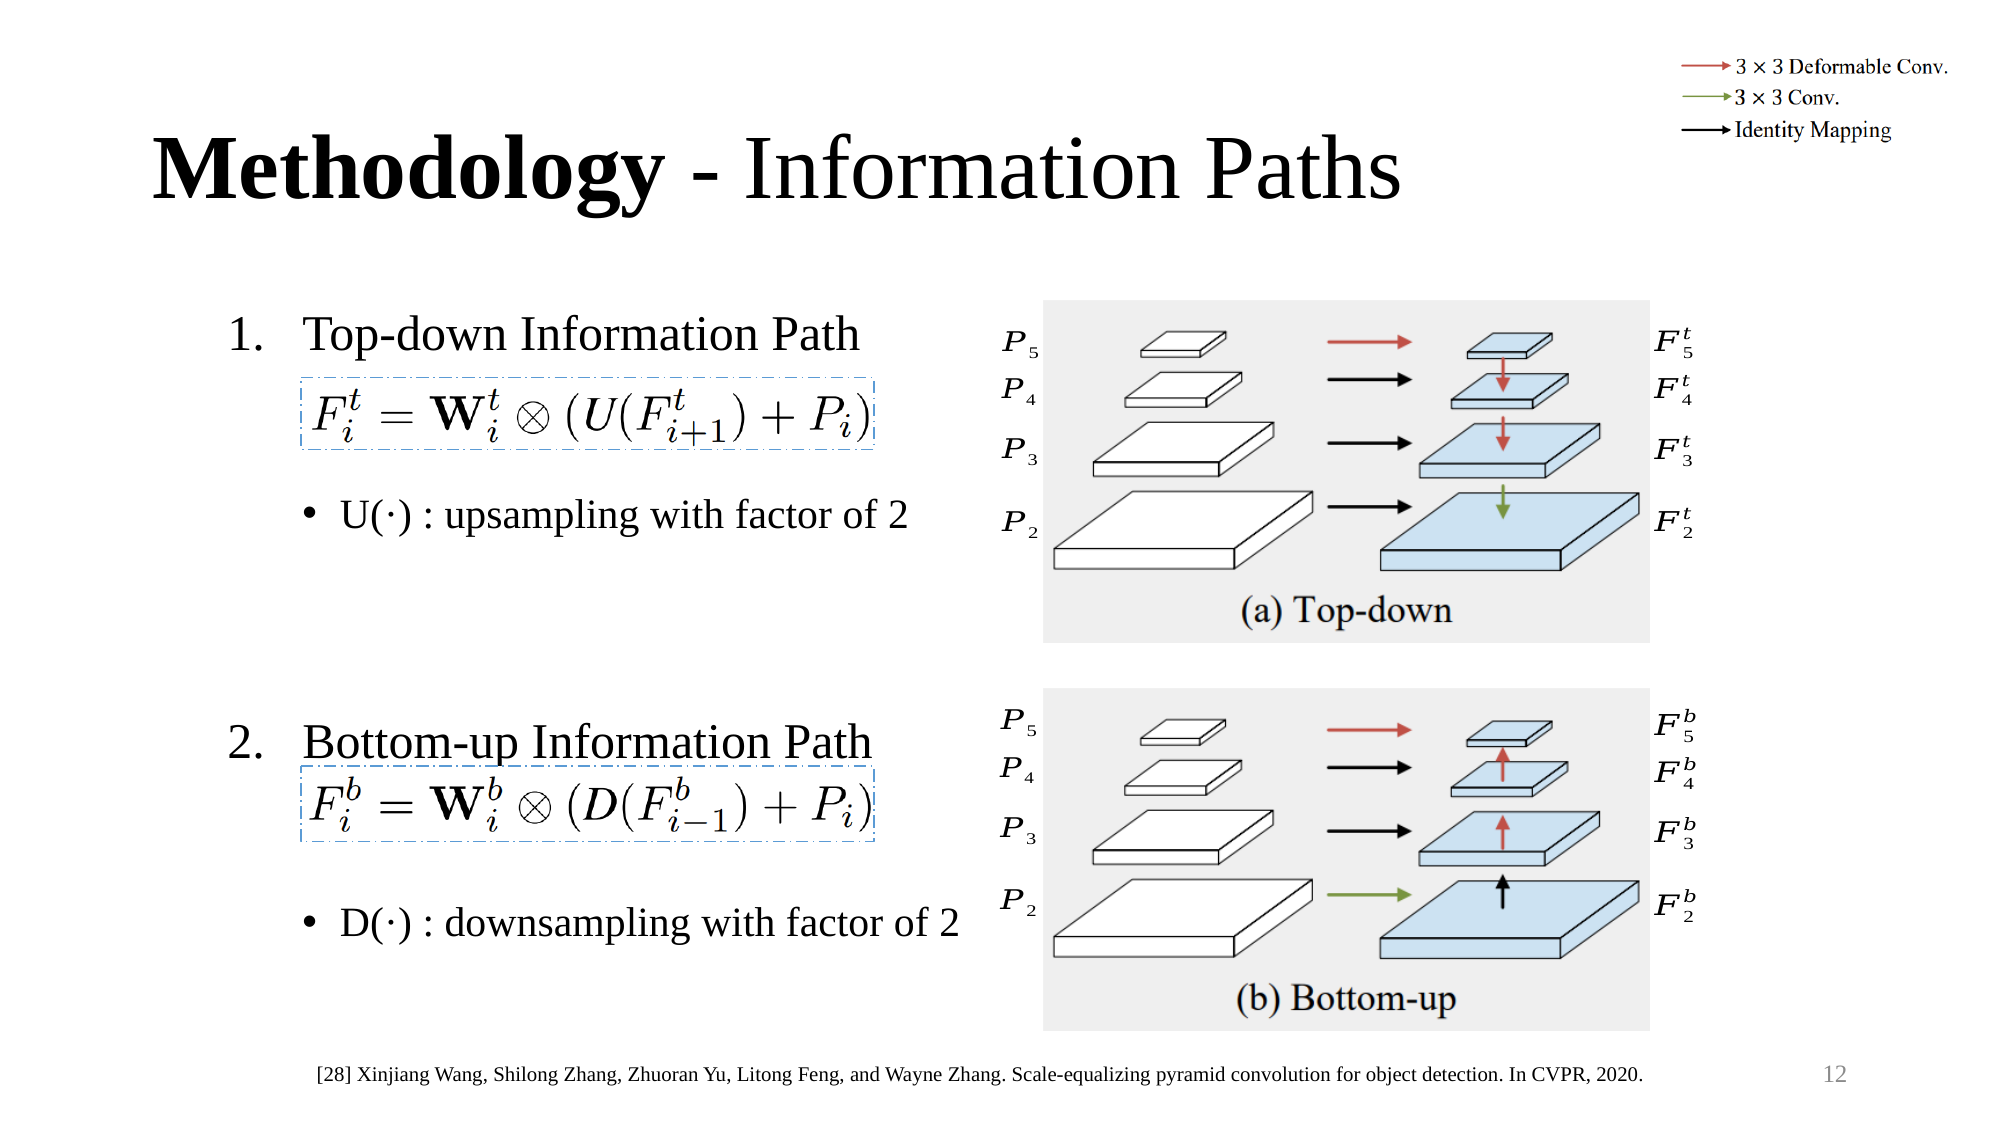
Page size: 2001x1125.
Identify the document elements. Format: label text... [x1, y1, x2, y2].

picture [301, 378, 874, 449]
list Top-down Information Path U(·) : upsampling with factor of 2 Bottom-up Information Path D(·) : downsampling with factor of 2 [137, 299, 998, 1115]
slide_number 12 [1412, 1042, 1863, 1103]
title Methodology - Information Paths [137, 59, 1863, 278]
picture [1042, 687, 1650, 1031]
picture [301, 766, 874, 841]
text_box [1673, 53, 1949, 145]
text_box [28] Xinjiang Wang, Shilong Zhang, Zhuoran Yu, Litong Feng, and Wayne Zhang. Scale-equalizing pyramid convolution for object detection. In CVPR, 2020. [301, 1052, 1760, 1093]
picture [1042, 299, 1650, 643]
